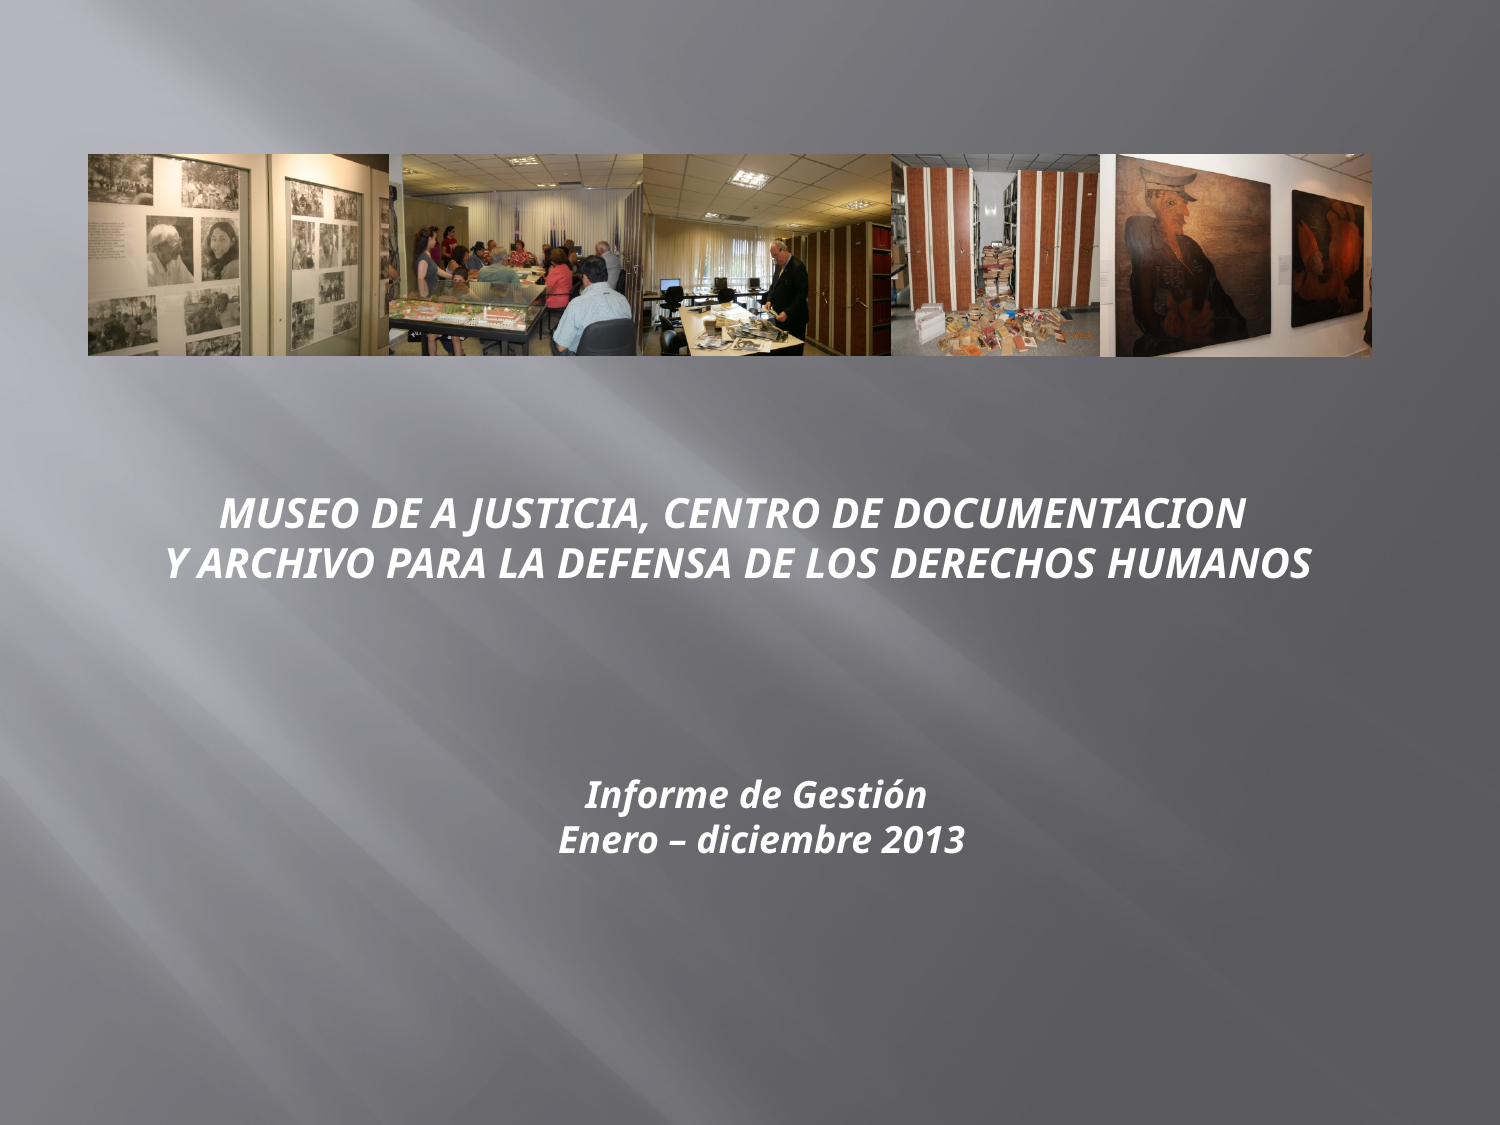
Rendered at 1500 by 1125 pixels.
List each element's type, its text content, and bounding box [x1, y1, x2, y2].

text_box MUSEO DE A JUSTICIA, CENTRO DE DOCUMENTACION Y ARCHIVO PARA LA DEFENSA DE LOS DERECHOS HUMANOS [88, 479, 1388, 595]
picture [88, 154, 1372, 357]
text_box Informe de Gestión Enero – diciembre 2013 [206, 763, 1317, 868]
